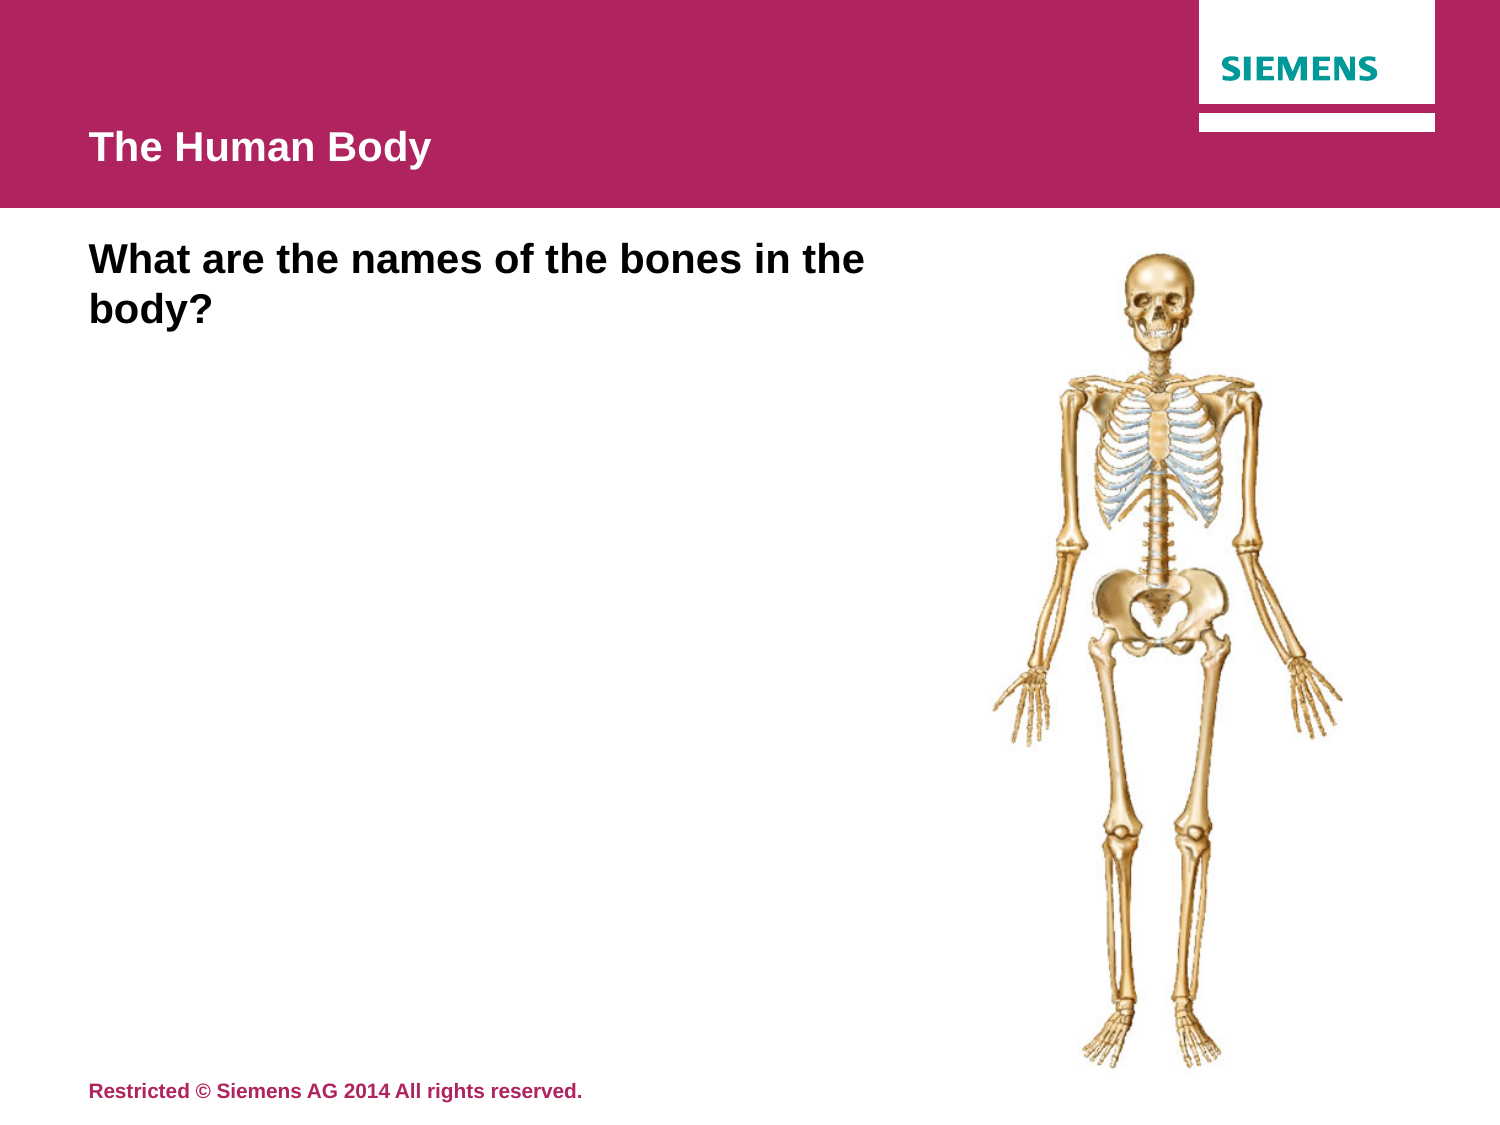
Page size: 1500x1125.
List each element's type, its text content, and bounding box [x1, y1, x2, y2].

picture [959, 231, 1377, 1091]
list What are the names of the bones in the body? [88, 231, 867, 637]
title The Human Body [0, 0, 1458, 209]
